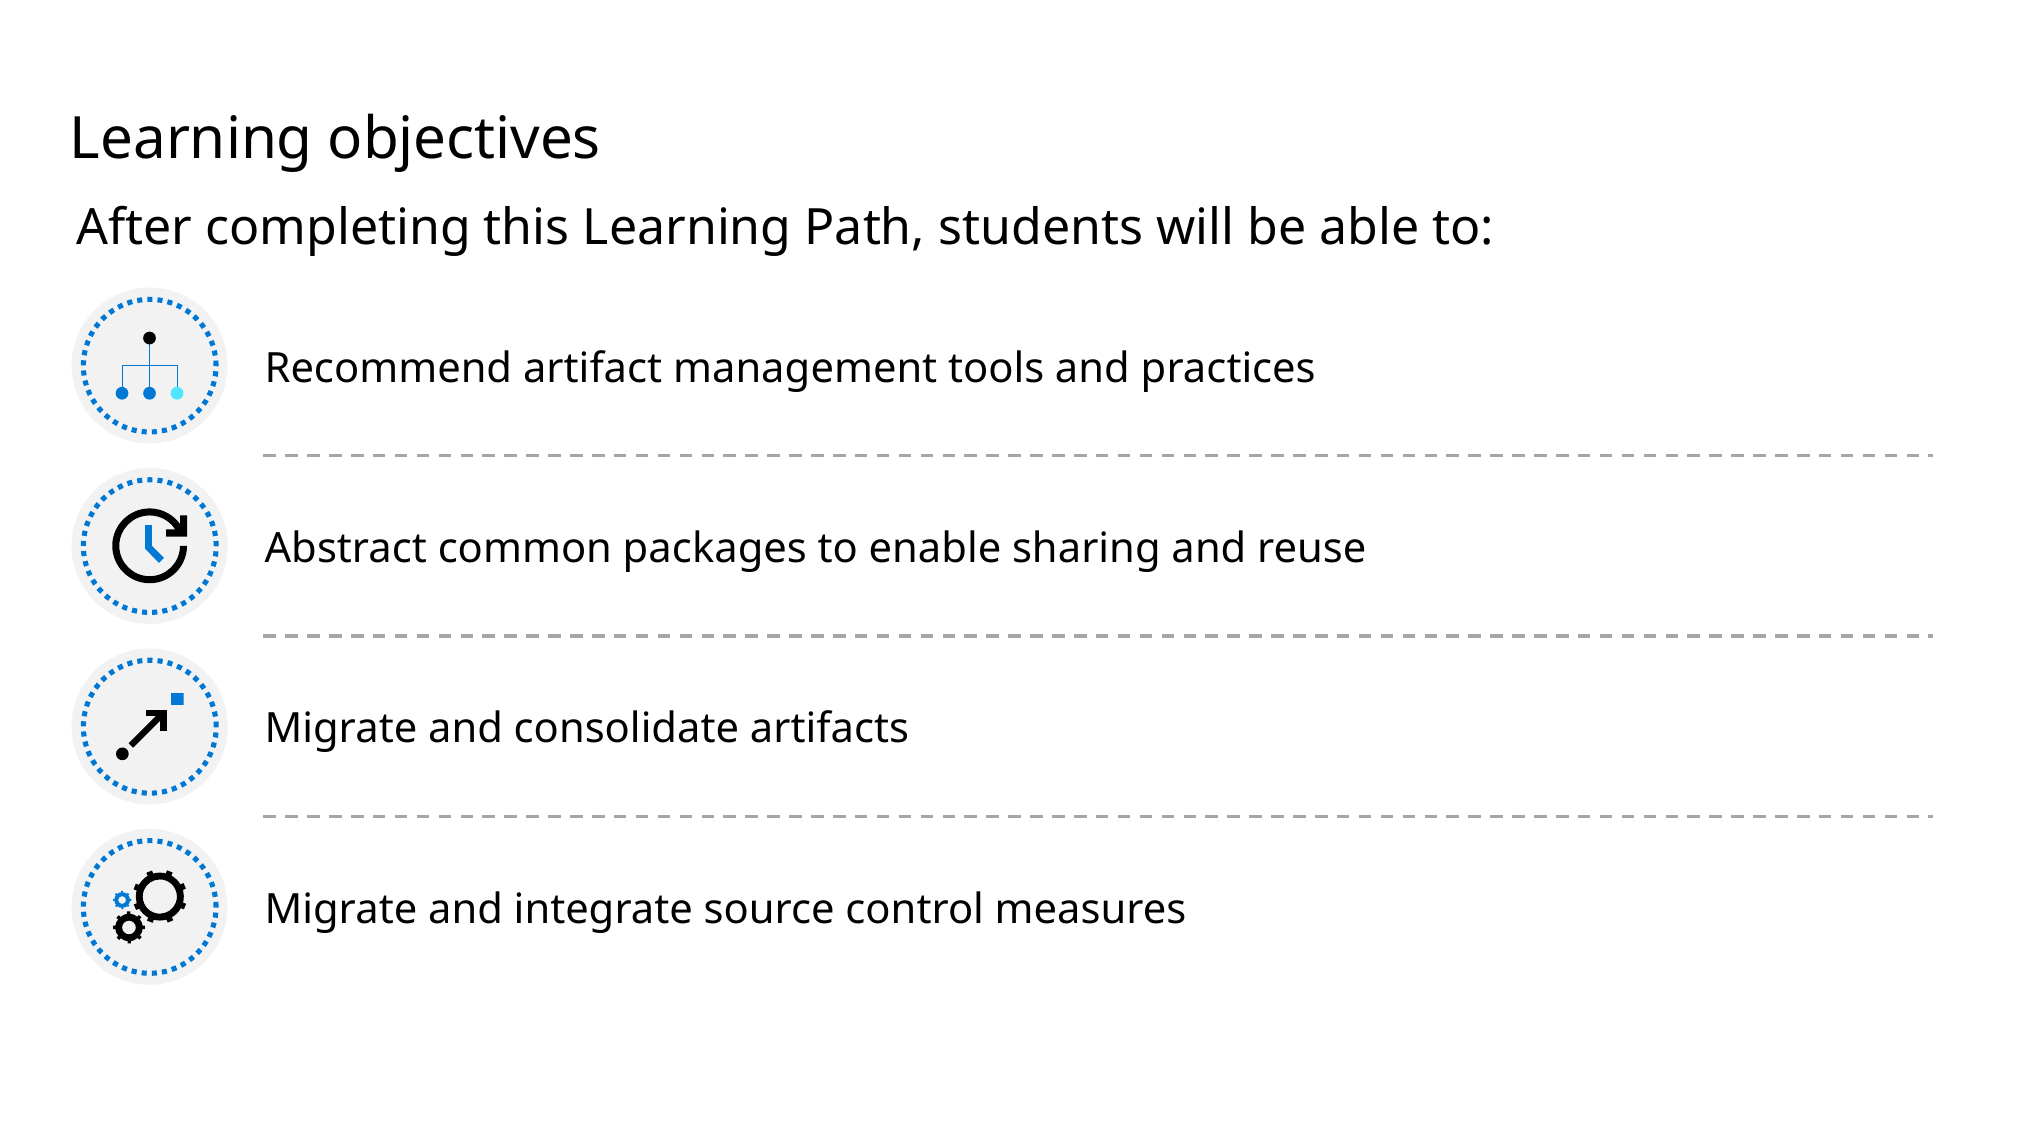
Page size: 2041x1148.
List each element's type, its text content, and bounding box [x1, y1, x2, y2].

picture [71, 828, 228, 985]
text_box After completing this Learning Path, students will be able to: [75, 194, 1921, 255]
text_box Migrate and integrate source control measures [264, 876, 1858, 937]
picture [71, 467, 228, 624]
text_box Recommend artifact management tools and practices [264, 335, 1858, 396]
title Learning objectives [70, 103, 1969, 172]
text_box Migrate and consolidate artifacts [264, 696, 1858, 757]
text_box Abstract common packages to enable sharing and reuse [264, 515, 1858, 576]
picture [71, 287, 228, 444]
picture [71, 647, 228, 805]
